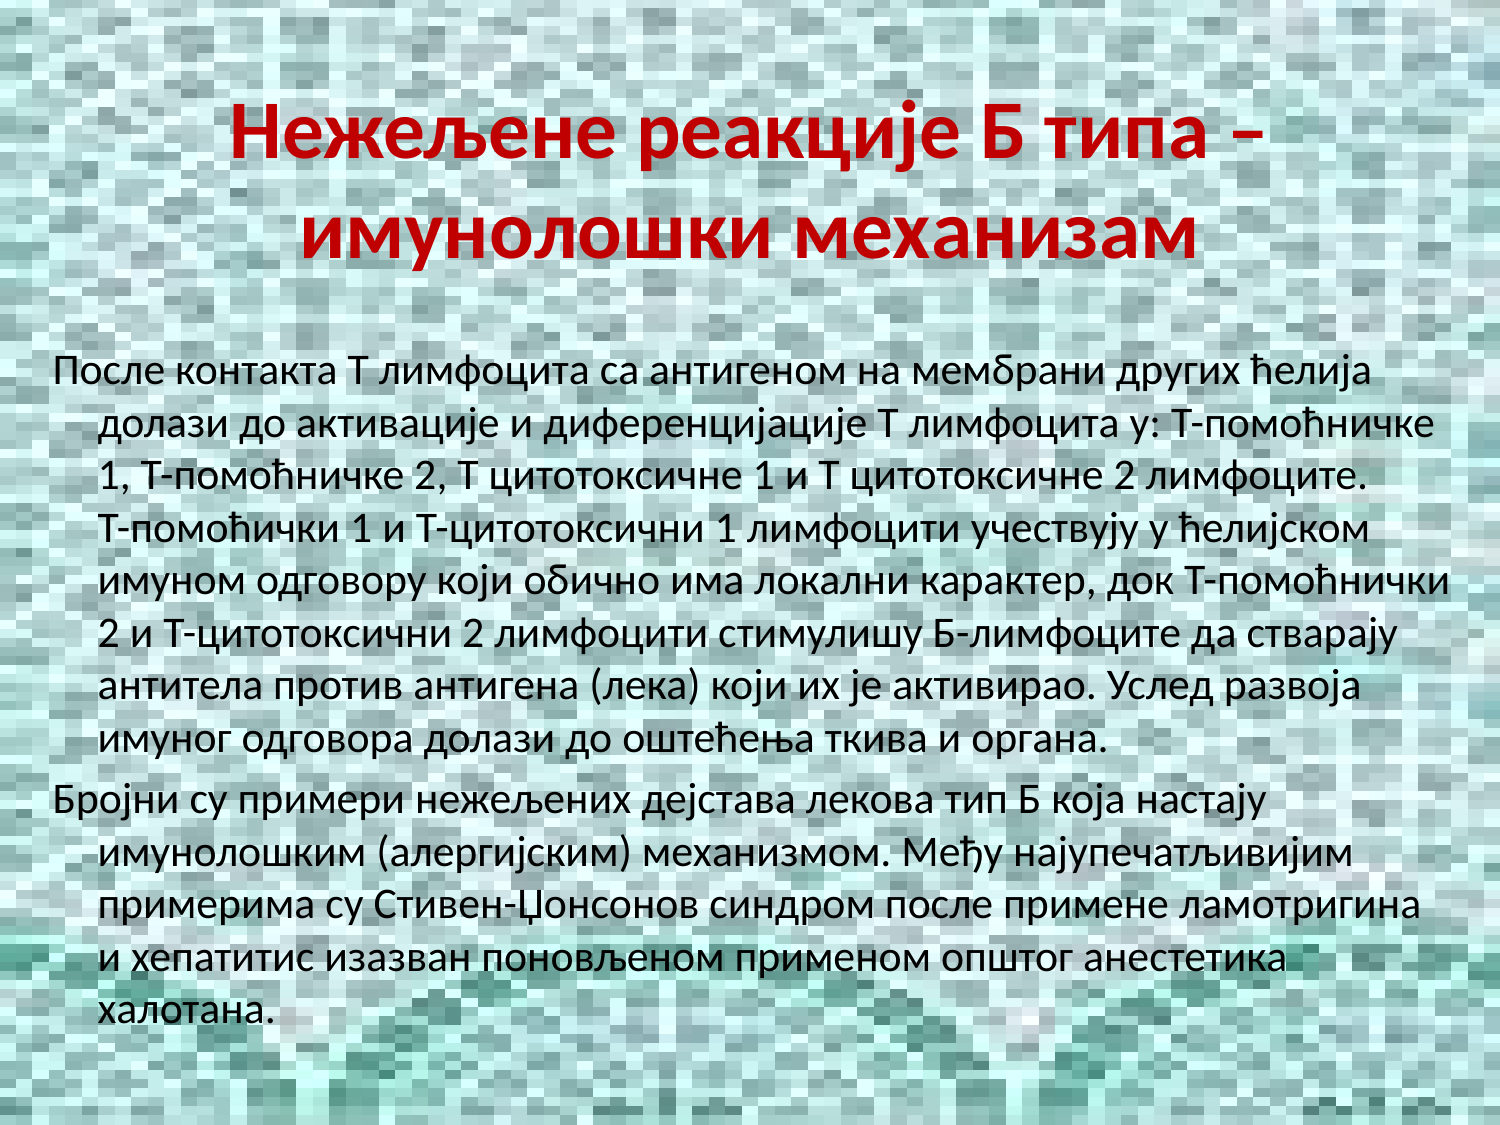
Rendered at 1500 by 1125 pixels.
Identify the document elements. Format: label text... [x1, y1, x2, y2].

list После контакта Т лимфоцита са антигеном на мембрани других ћелија долази до активације и диференцијације Т лимфоцита у: Т-помоћничке 1, Т-помоћничке 2, Т цитотоксичне 1 и Т цитотоксичне 2 лимфоците. Т-помоћички 1 и Т-цитотоксични 1 лимфоцити учествују у ћелијском имуном одговору који обично има локални карактер, док Т-помоћнички 2 и Т-цитотоксични 2 лимфоцити стимулишу Б-лимфоците да стварају антитела против антигена (лека) који их је активирао. Услед развоја имуног одговора долази до оштећења ткива и органа. Бројни су примери нежељених дејстава лекова тип Б која настају имунолошким (алергијским) механизмом. Међу најупечатљивијим примерима су Стивен-Џонсонов синдром после примене ламотригина и хепатитис изазван поновљеном применом општог анестетика халотана. [37, 275, 1475, 1025]
title Нежељене реакције Б типа – имунолошки механизам [75, 75, 1425, 275]
picture [0, 0, 1500, 1125]
